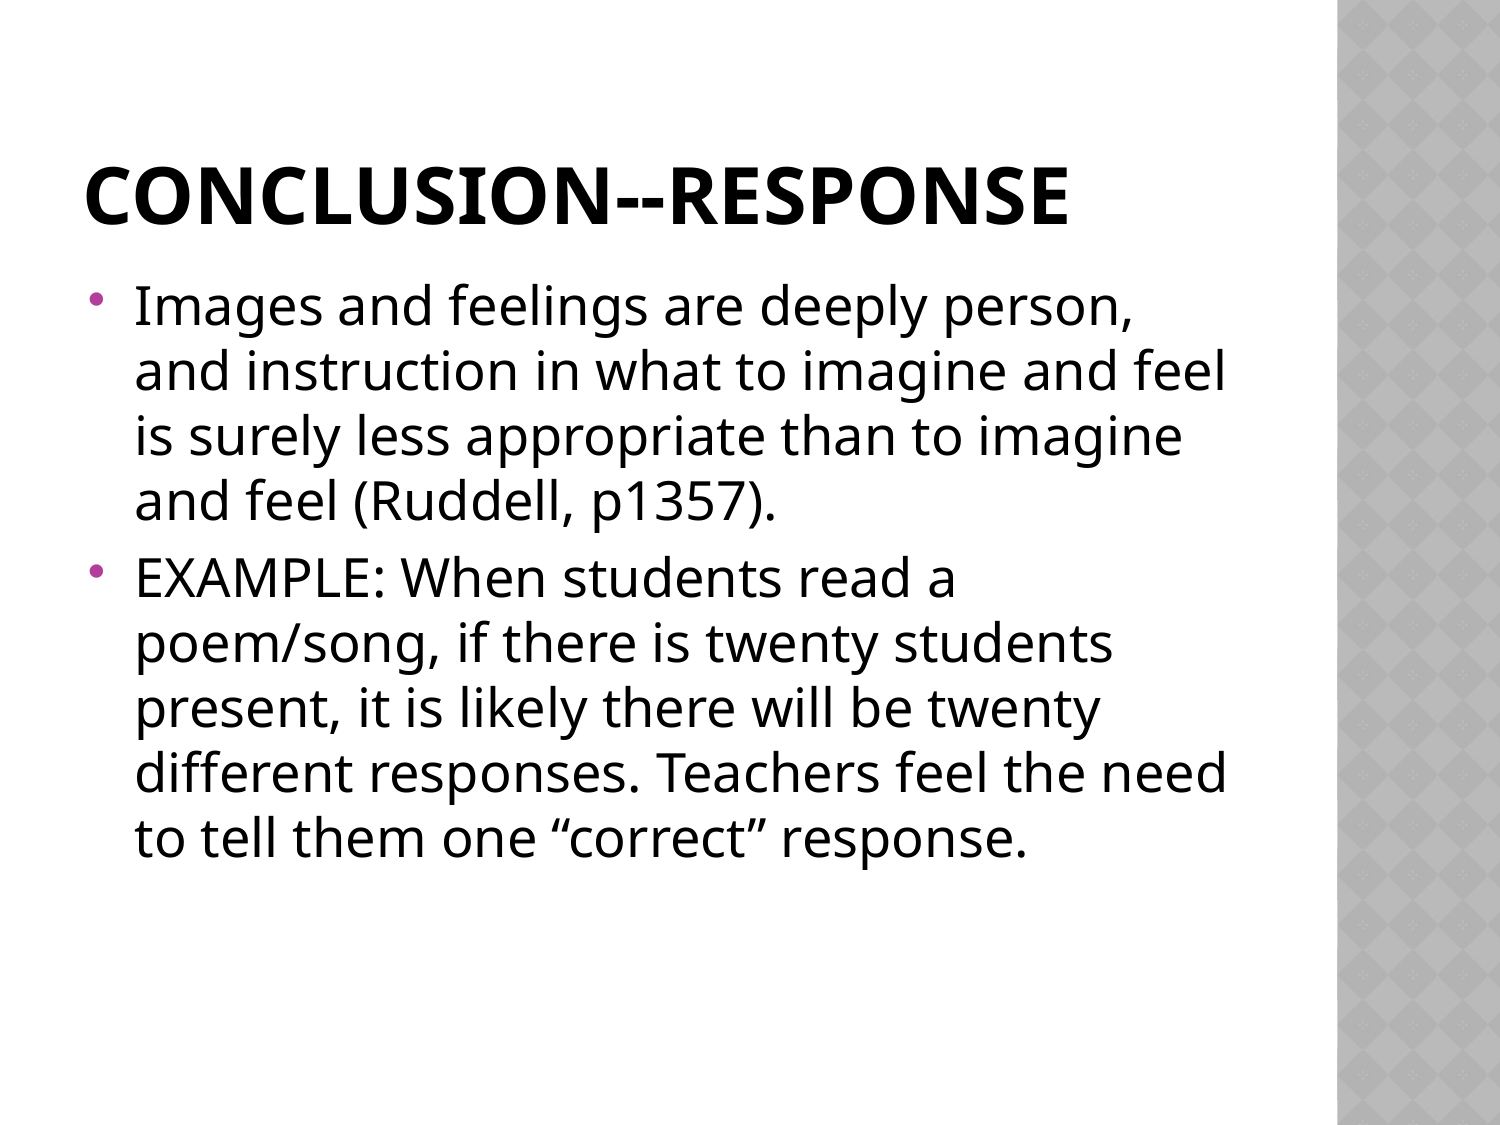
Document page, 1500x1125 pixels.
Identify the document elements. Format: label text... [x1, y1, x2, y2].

title Conclusion--response [75, 52, 1263, 240]
list Images and feelings are deeply person, and instruction in what to imagine and feel is surely less appropriate than to imagine and feel (Ruddell, p1357). EXAMPLE: When students read a poem/song, if there is twenty students present, it is likely there will be twenty different responses. Teachers feel the need to tell them one “correct” response. [75, 264, 1263, 1059]
